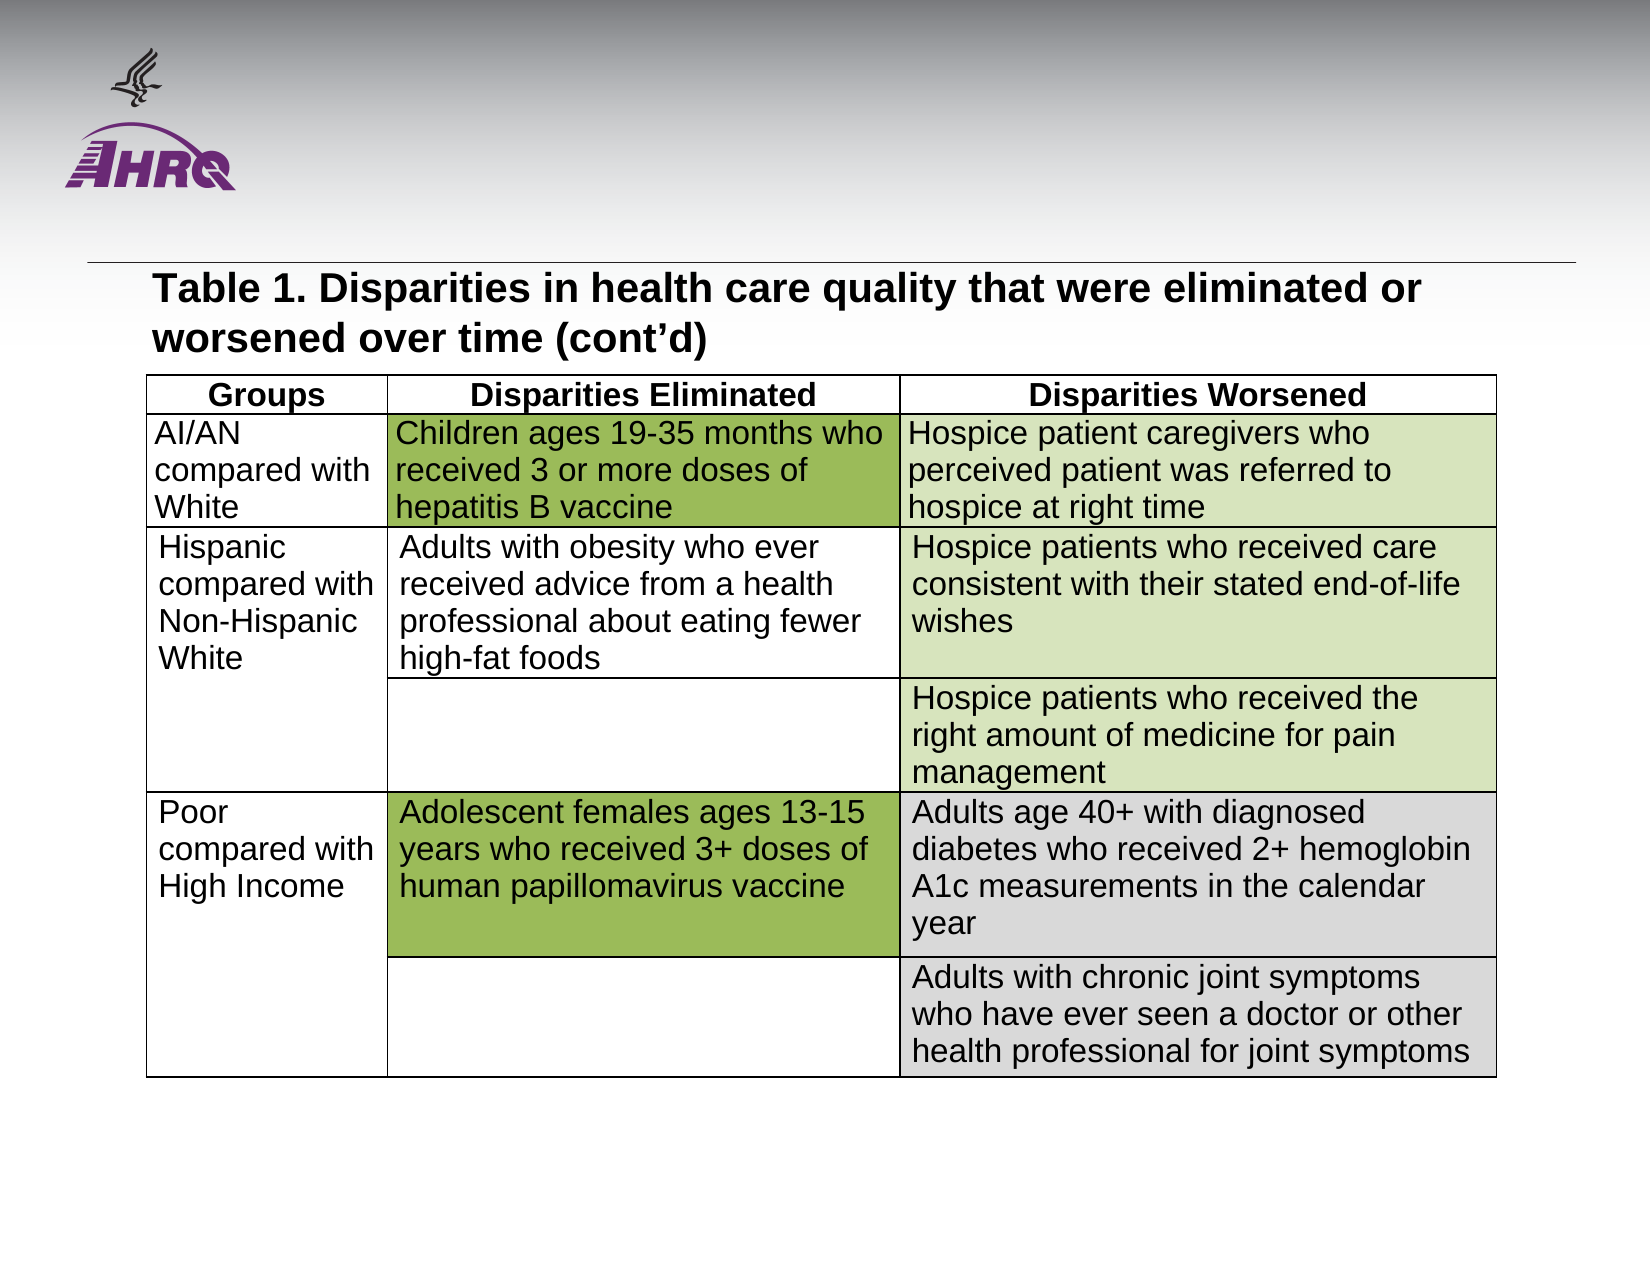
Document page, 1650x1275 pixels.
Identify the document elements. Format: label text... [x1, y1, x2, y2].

table_header Groups [147, 376, 387, 413]
table_cell Hospice patients who received care consistent with their stated end-of-life wishes [901, 528, 1496, 677]
table_cell Poor compared with High Income [147, 793, 387, 1076]
table_header Disparities Worsened [901, 376, 1496, 413]
table_header Disparities Eliminated [388, 376, 899, 413]
picture [0, 0, 1650, 1275]
text_box Table 1. Disparities in health care quality that were eliminated or worsened over time (cont’d) [150, 237, 1450, 363]
table_cell Children ages 19-35 months who received 3 or more doses of hepatitis B vaccine [388, 415, 899, 526]
table_cell Hospice patients who received the right amount of medicine for pain management [901, 679, 1496, 791]
table_cell Adults with chronic joint symptoms who have ever seen a doctor or other health professional for joint symptoms [901, 958, 1496, 1076]
table_cell [388, 958, 899, 1076]
table_cell [388, 679, 899, 791]
table_cell Adults with obesity who ever received advice from a health professional about eating fewer high-fat foods [388, 528, 899, 677]
table_cell Adolescent females ages 13-15 years who received 3+ doses of human papillomavirus vaccine [388, 793, 899, 956]
table_cell Adults age 40+ with diagnosed diabetes who received 2+ hemoglobin A1c measurements in the calendar year [901, 793, 1496, 956]
table_cell Hospice patient caregivers who perceived patient was referred to hospice at right time [901, 415, 1496, 526]
table_cell Hispanic compared with Non-Hispanic White [147, 528, 387, 791]
table_cell AI/AN compared with White [147, 415, 387, 526]
